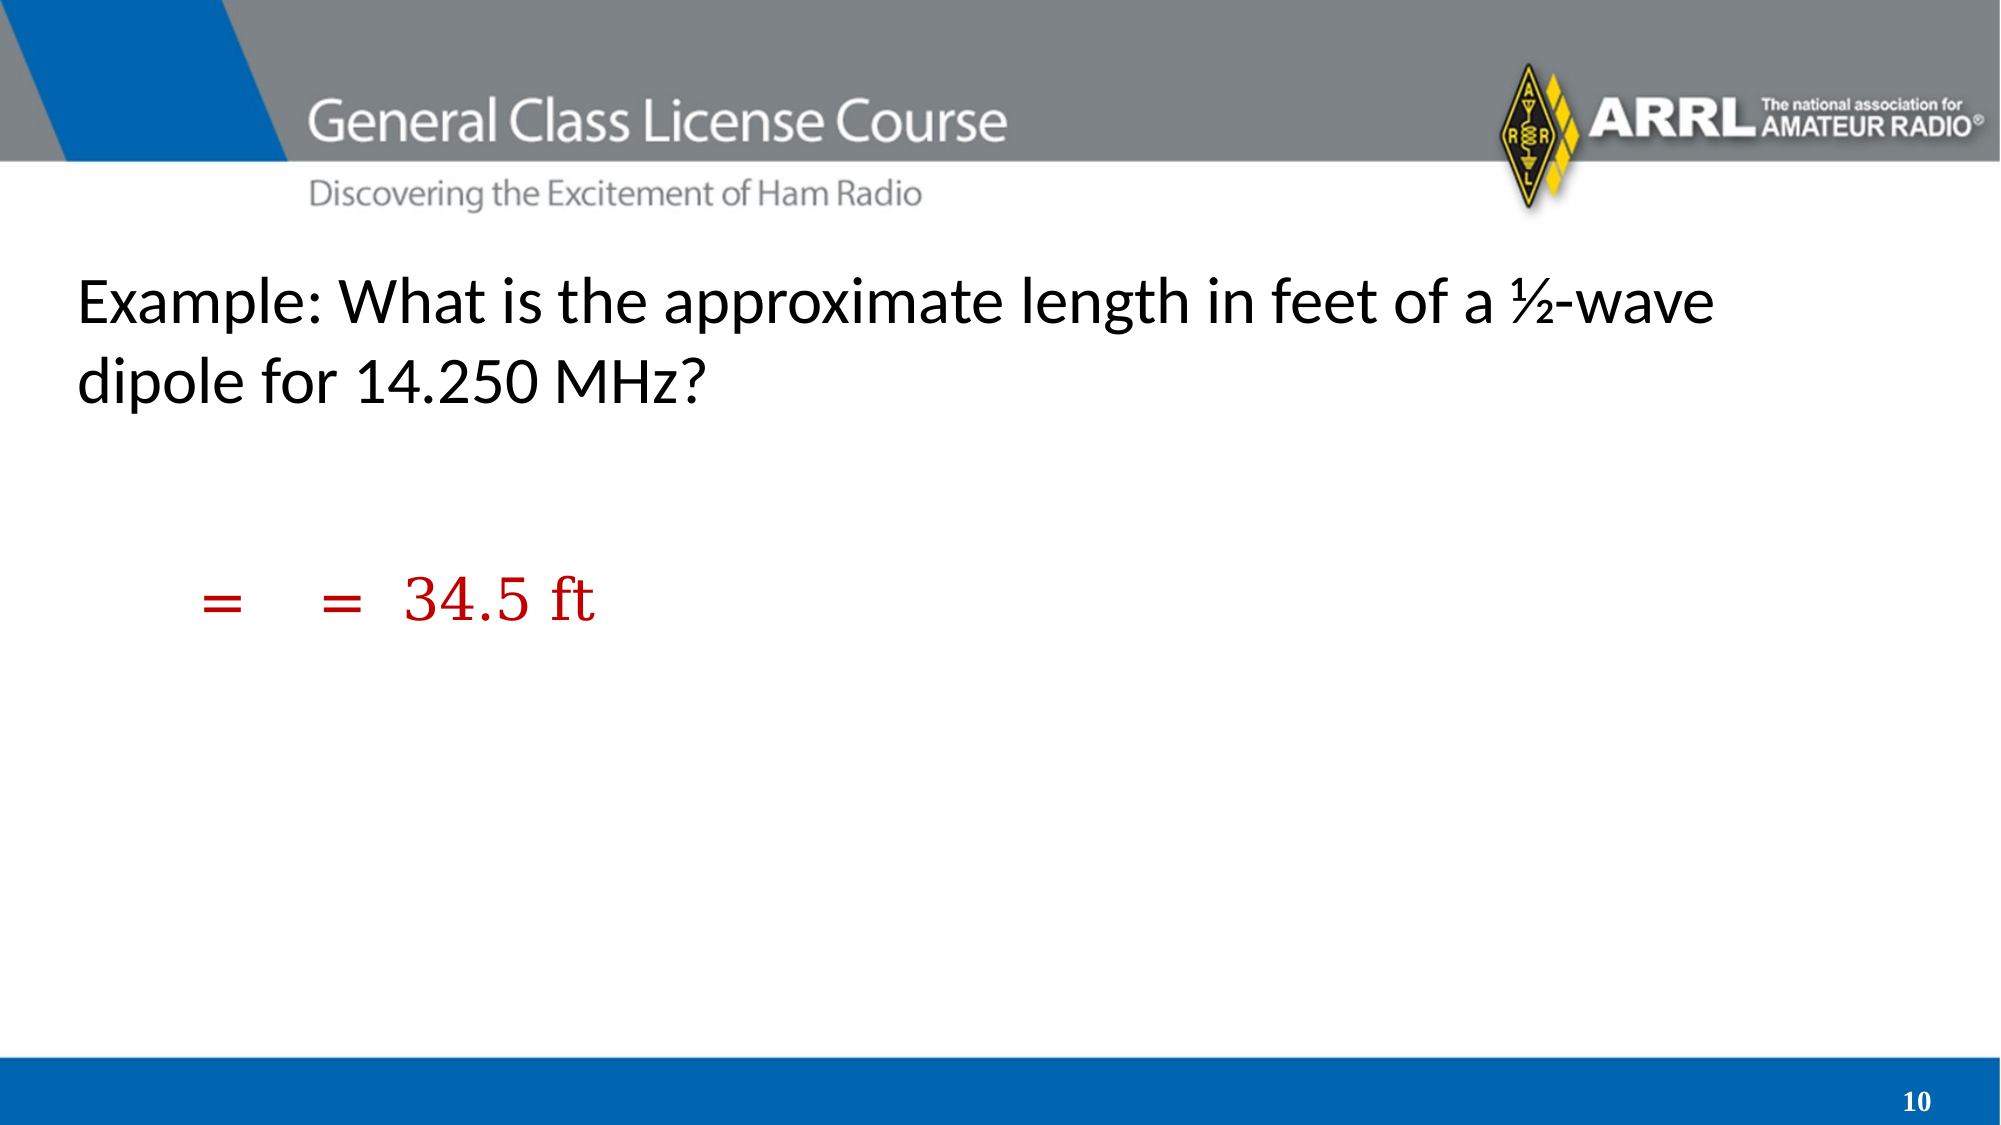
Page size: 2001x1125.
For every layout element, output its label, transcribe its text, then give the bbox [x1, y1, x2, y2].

title Example: What is the approximate length in feet of a 1⁄2-wave dipole for 14.250 MHz? [62, 249, 1863, 425]
picture [0, 0, 2001, 1125]
